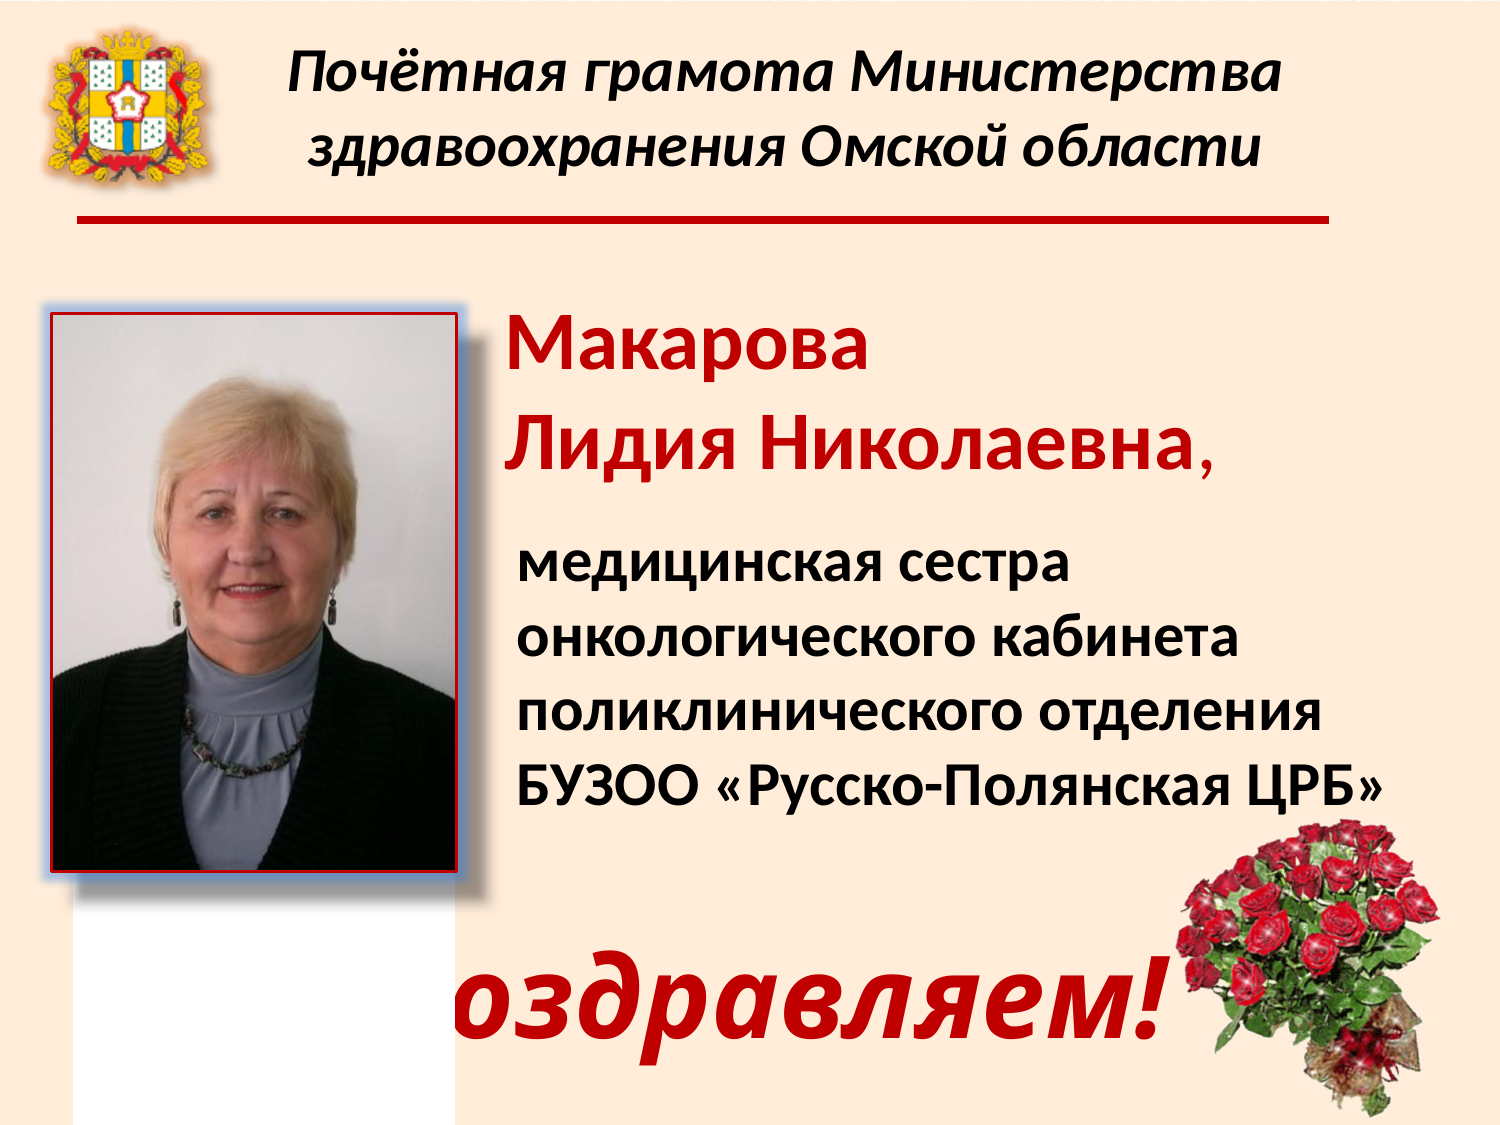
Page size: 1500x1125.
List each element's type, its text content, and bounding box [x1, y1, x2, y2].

text_box Почётная грамота Министерства здравоохранения Омской области [112, 21, 1459, 187]
picture [1146, 790, 1500, 1125]
text_box медицинская сестра онкологического кабинета поликлинического отделения БУЗОО «Русско-Полянская ЦРБ» [501, 511, 1483, 826]
picture [52, 314, 455, 1125]
picture [47, 30, 208, 183]
text_box [0, 0, 1500, 1125]
text_box Макарова Лидия Николаевна, [490, 278, 1365, 494]
text_box Поздравляем! [458, 916, 1186, 1070]
